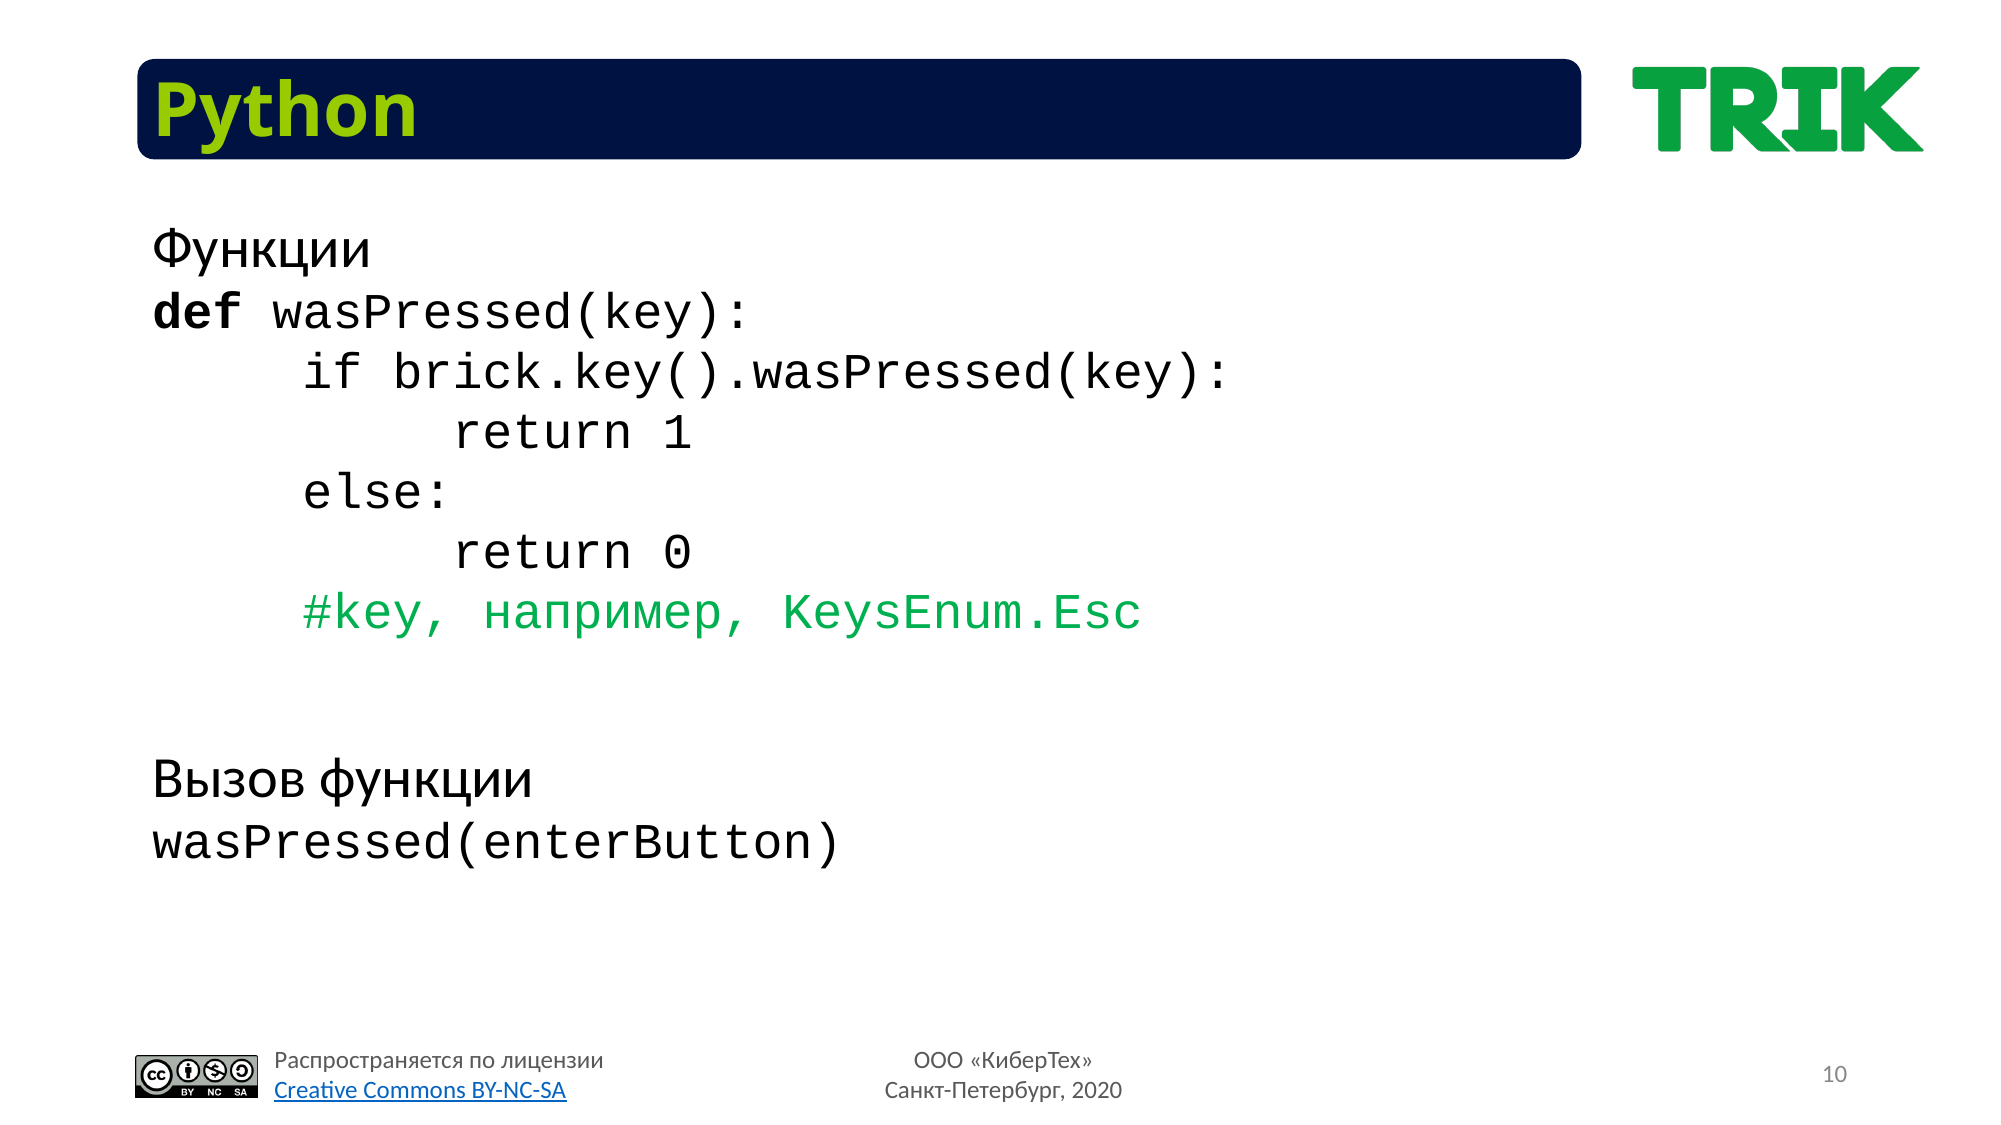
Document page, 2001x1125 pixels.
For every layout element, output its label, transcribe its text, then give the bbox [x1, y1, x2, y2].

slide_number 10 [1567, 1042, 1863, 1103]
picture [1631, 64, 1924, 154]
title Python [137, 61, 1582, 163]
text_box Функции def wasPressed(key): if brick.key().wasPressed(key): return 1 else: return 0 #key, например, KeysEnum.Esc Вызов функции wasPressed(enterButton) [137, 201, 1567, 1103]
